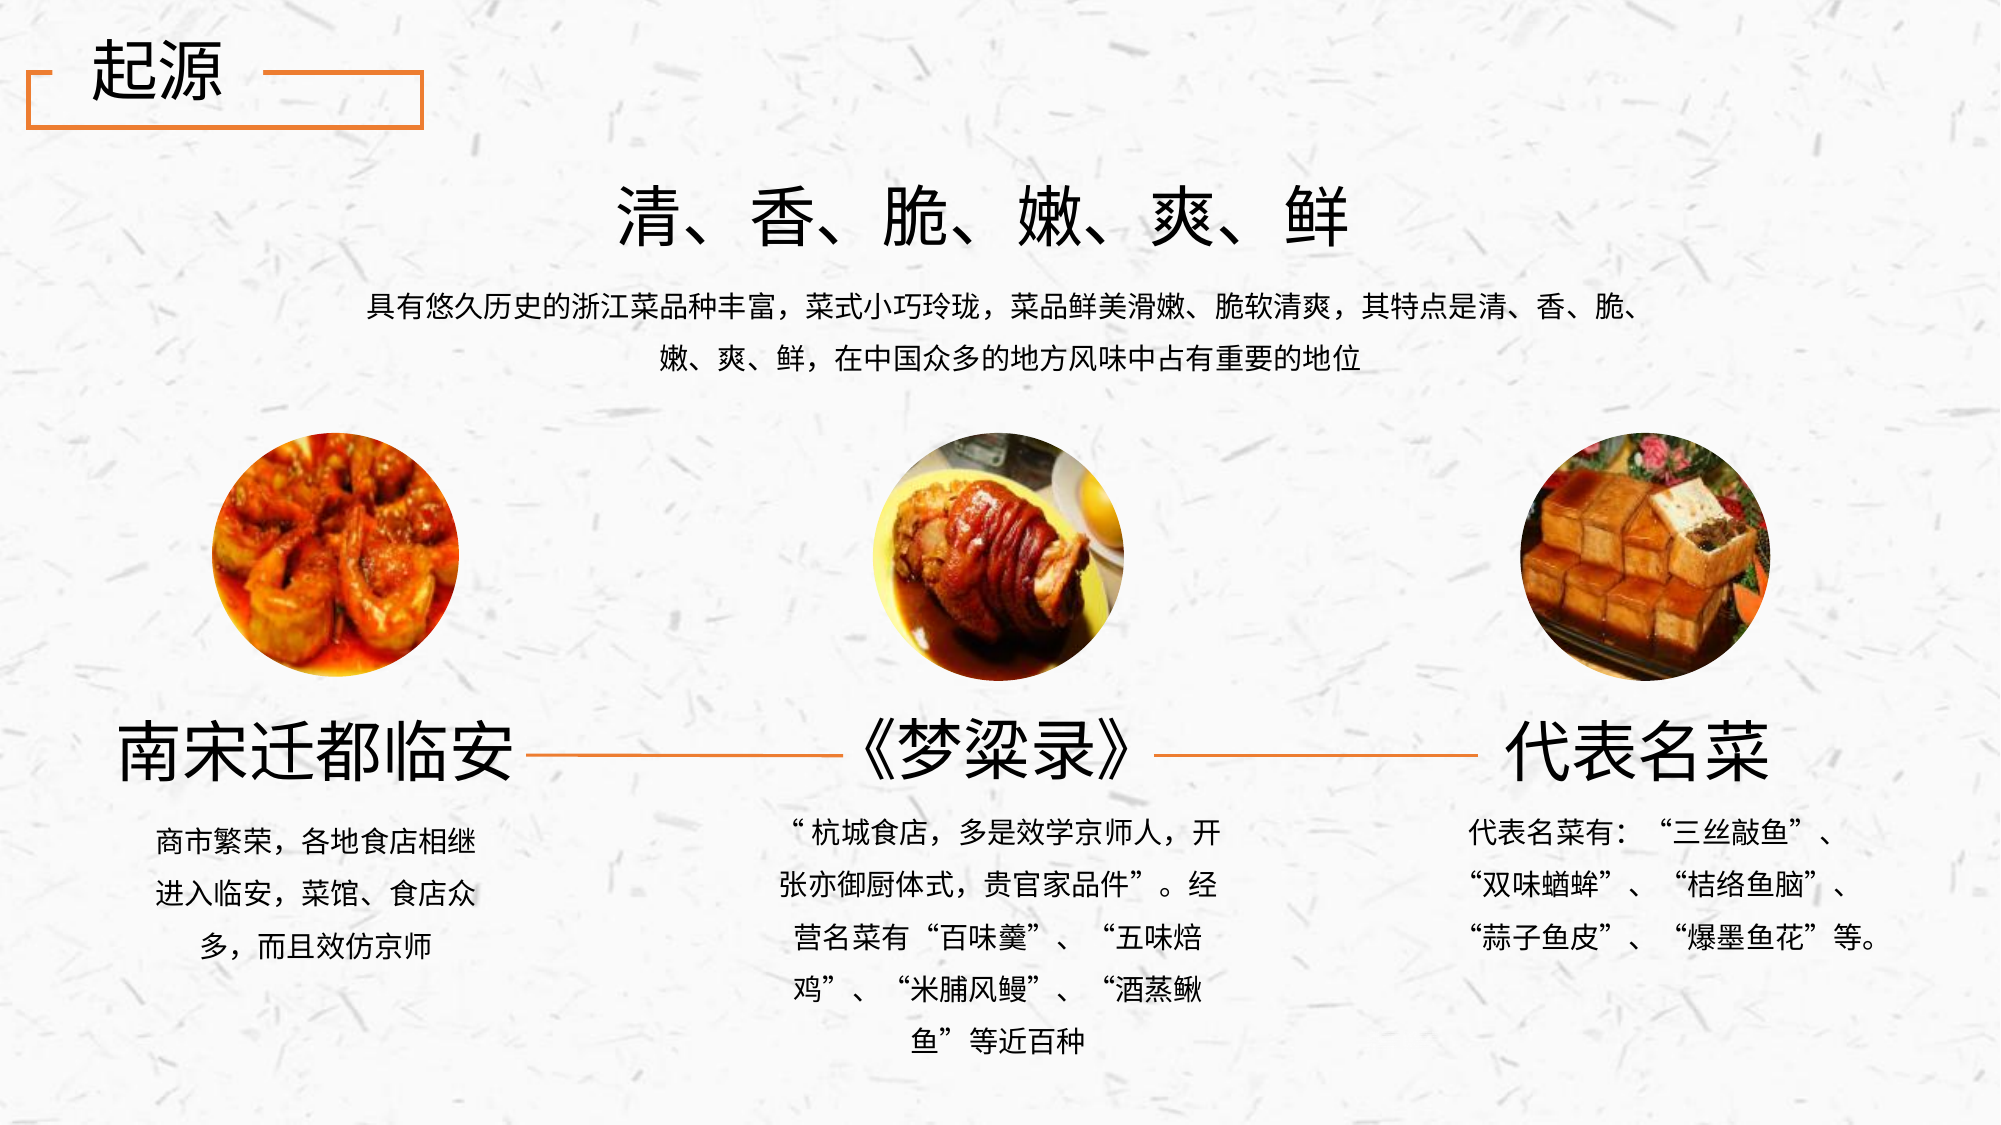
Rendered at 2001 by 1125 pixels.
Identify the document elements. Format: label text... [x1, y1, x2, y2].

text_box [751, 432, 1245, 1070]
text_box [1422, 432, 1883, 964]
text_box 具有悠久历史的浙江菜品种丰富，菜式小巧玲珑，菜品鲜美滑嫩、脆软清爽，其特点是清、香、脆、嫩、爽、鲜，在中国众多的地方风味中占有重要的地位 [344, 263, 1676, 383]
text_box 清、香、脆、嫩、爽、鲜 [600, 167, 1365, 263]
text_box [100, 432, 532, 973]
picture [0, 0, 2001, 1125]
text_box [28, 0, 422, 128]
